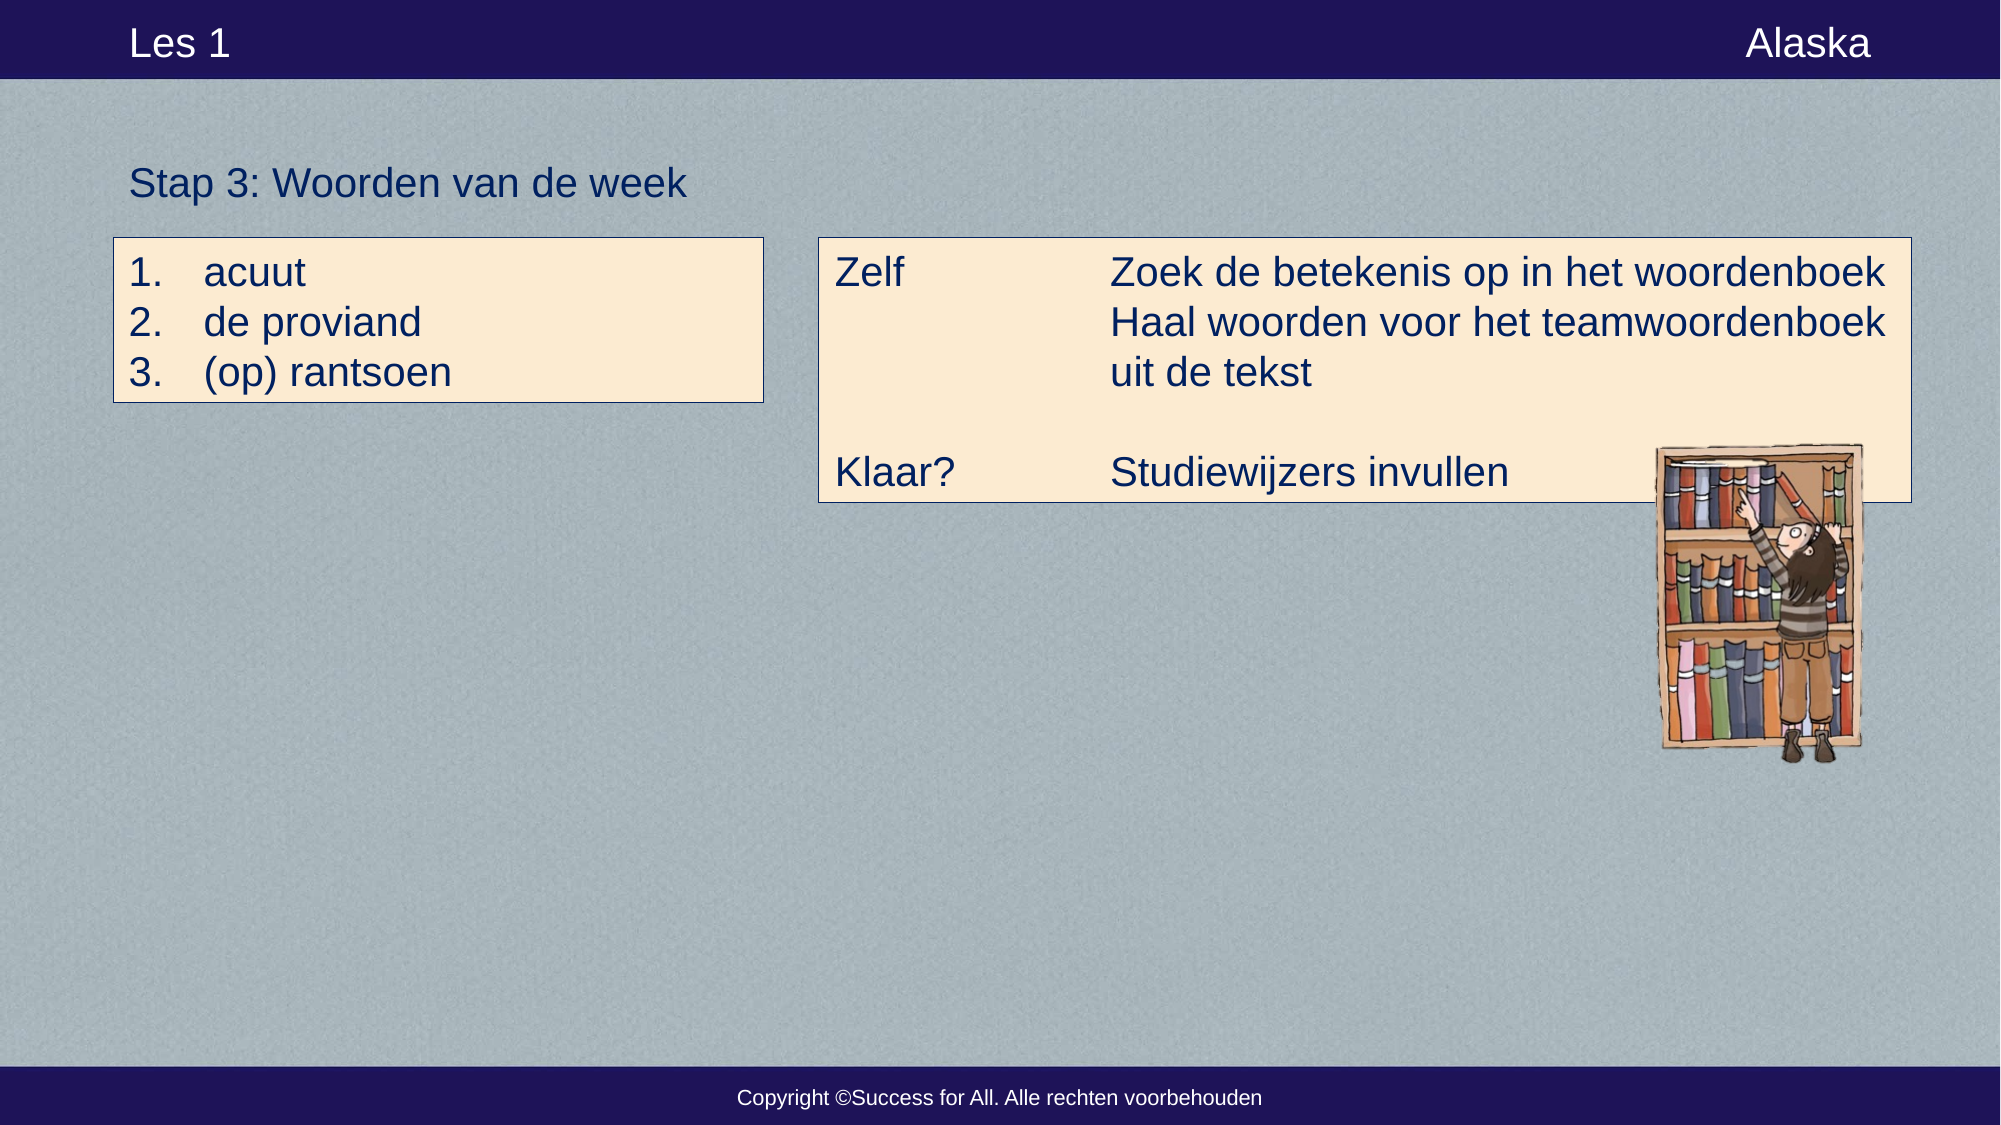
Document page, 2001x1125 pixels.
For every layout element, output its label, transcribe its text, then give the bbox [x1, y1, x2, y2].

text_box Copyright ©Success for All. Alle rechten voorbehouden [0, 1076, 2000, 1125]
text_box Alaska [999, 8, 1886, 73]
text_box Les 1 [114, 8, 354, 73]
picture [0, 0, 2001, 1125]
text_box Stap 3: Woorden van de week [113, 148, 1635, 214]
text_box Zelf Zoek de betekenis op in het woordenboek Haal woorden voor het teamwoordenboek uit de tekst Klaar? Studiewijzers invullen [818, 237, 1912, 503]
text_box acuut de proviand (op) rantsoen [113, 237, 764, 403]
